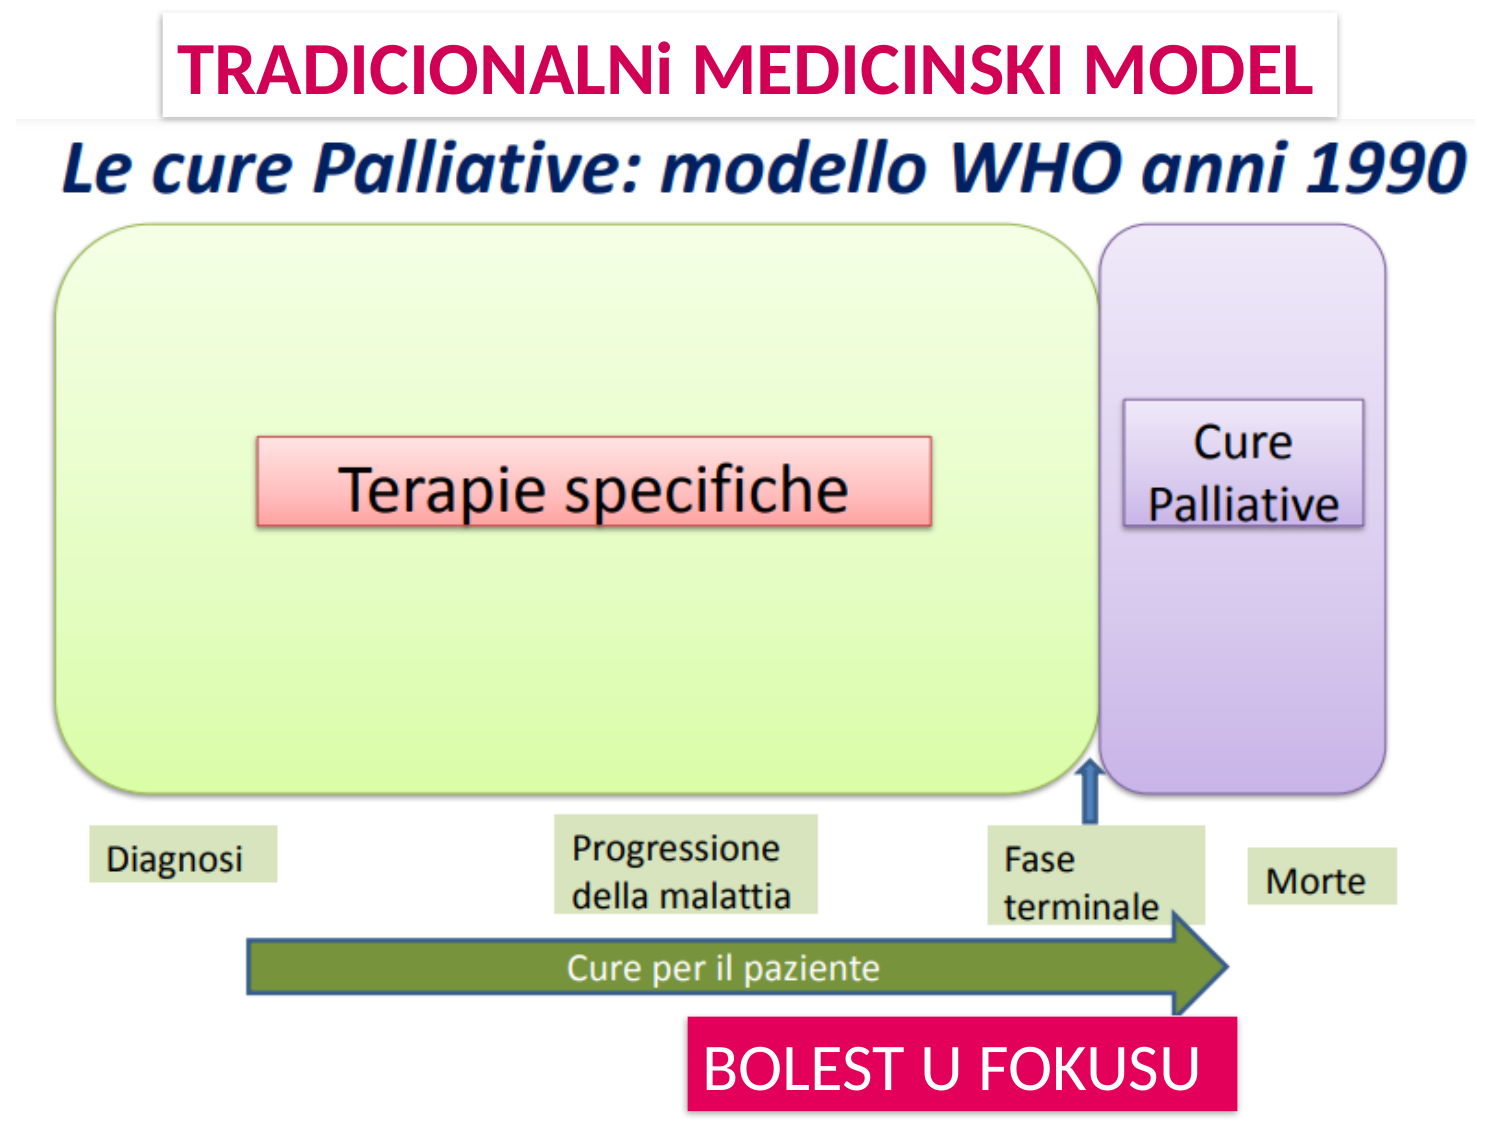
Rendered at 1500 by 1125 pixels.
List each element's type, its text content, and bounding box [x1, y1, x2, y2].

picture [16, 119, 1476, 1026]
text_box BOLEST U FOKUSU [687, 1033, 1238, 1112]
text_box TRADICIONALNi MEDICINSKI MODEL [162, 12, 1338, 118]
